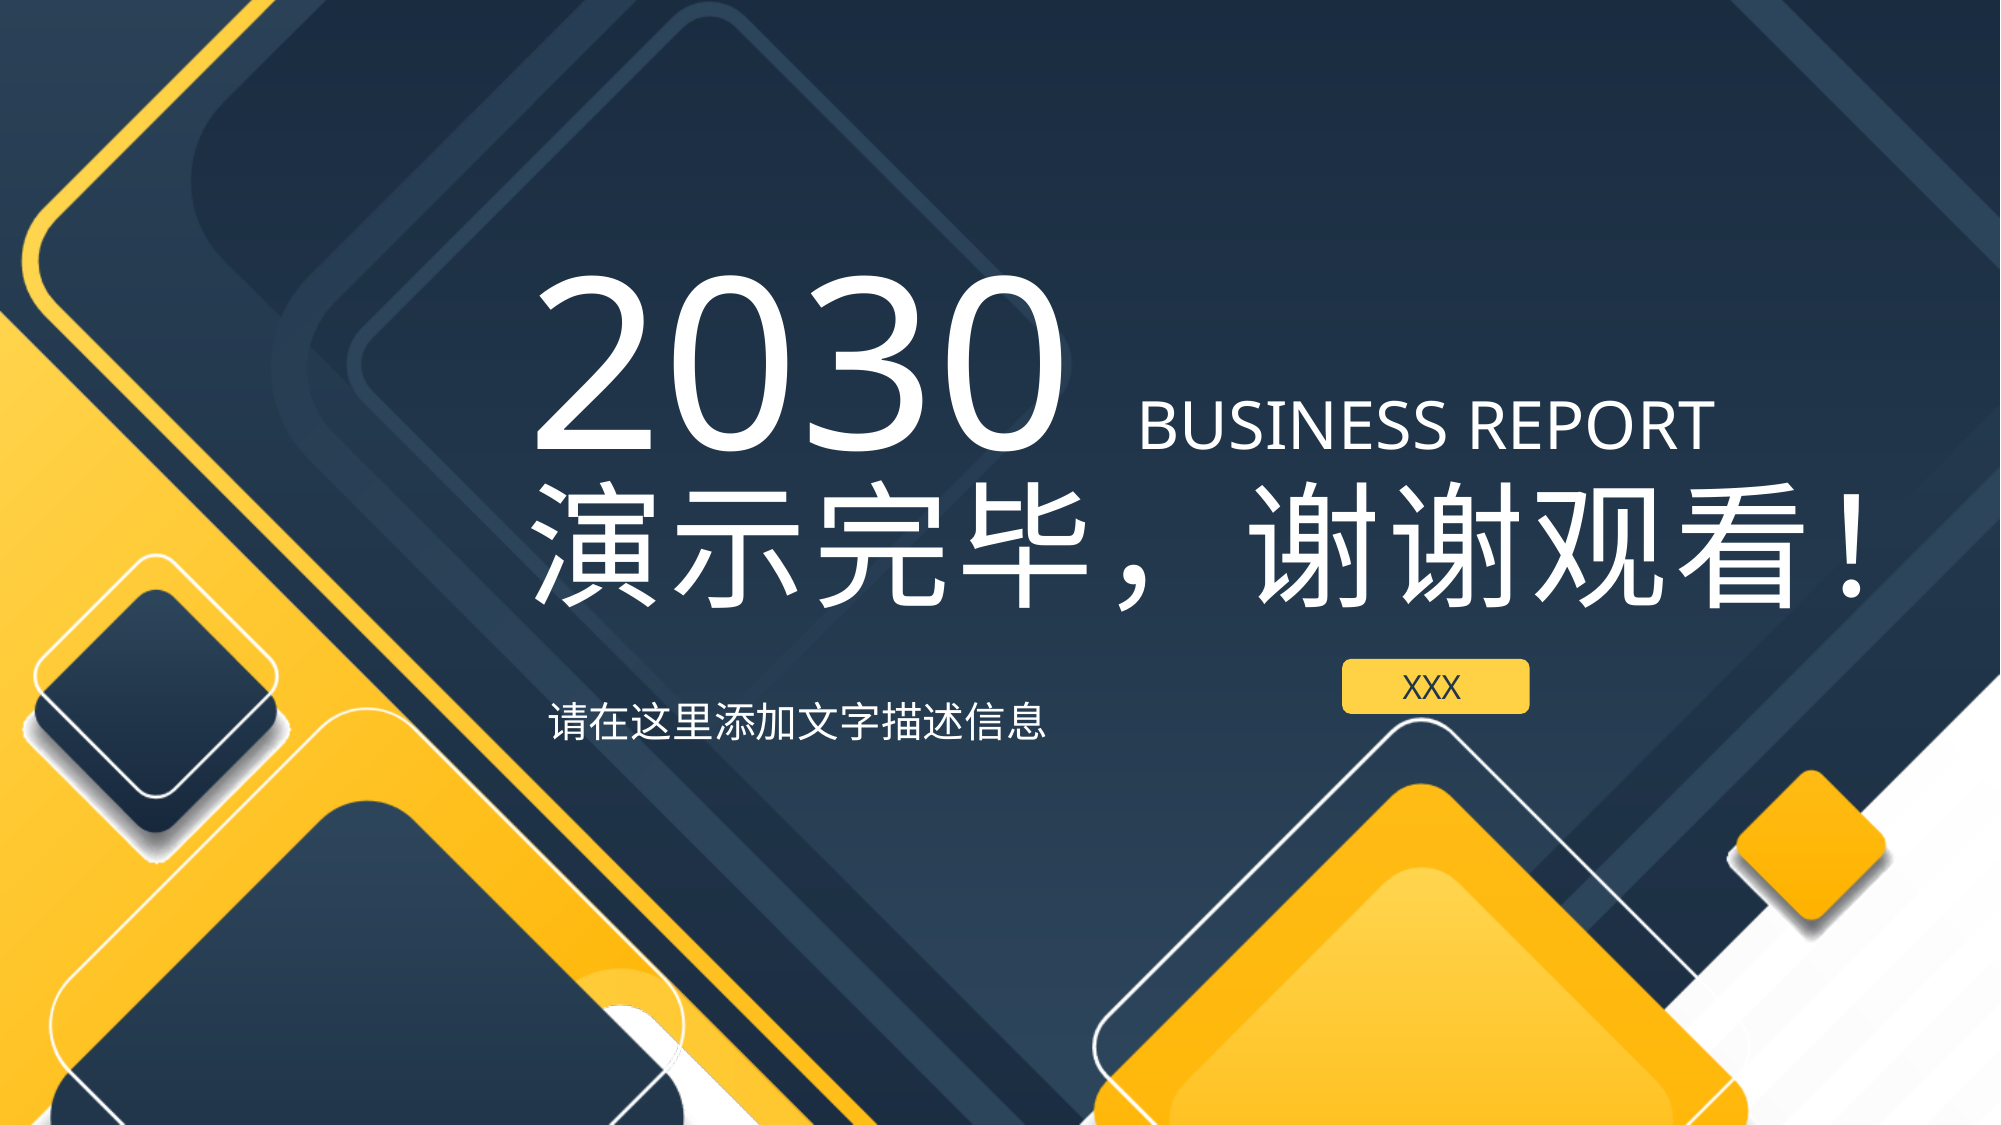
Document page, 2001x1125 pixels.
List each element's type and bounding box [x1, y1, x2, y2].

text_box [1342, 658, 1530, 714]
picture [0, 0, 2000, 1125]
